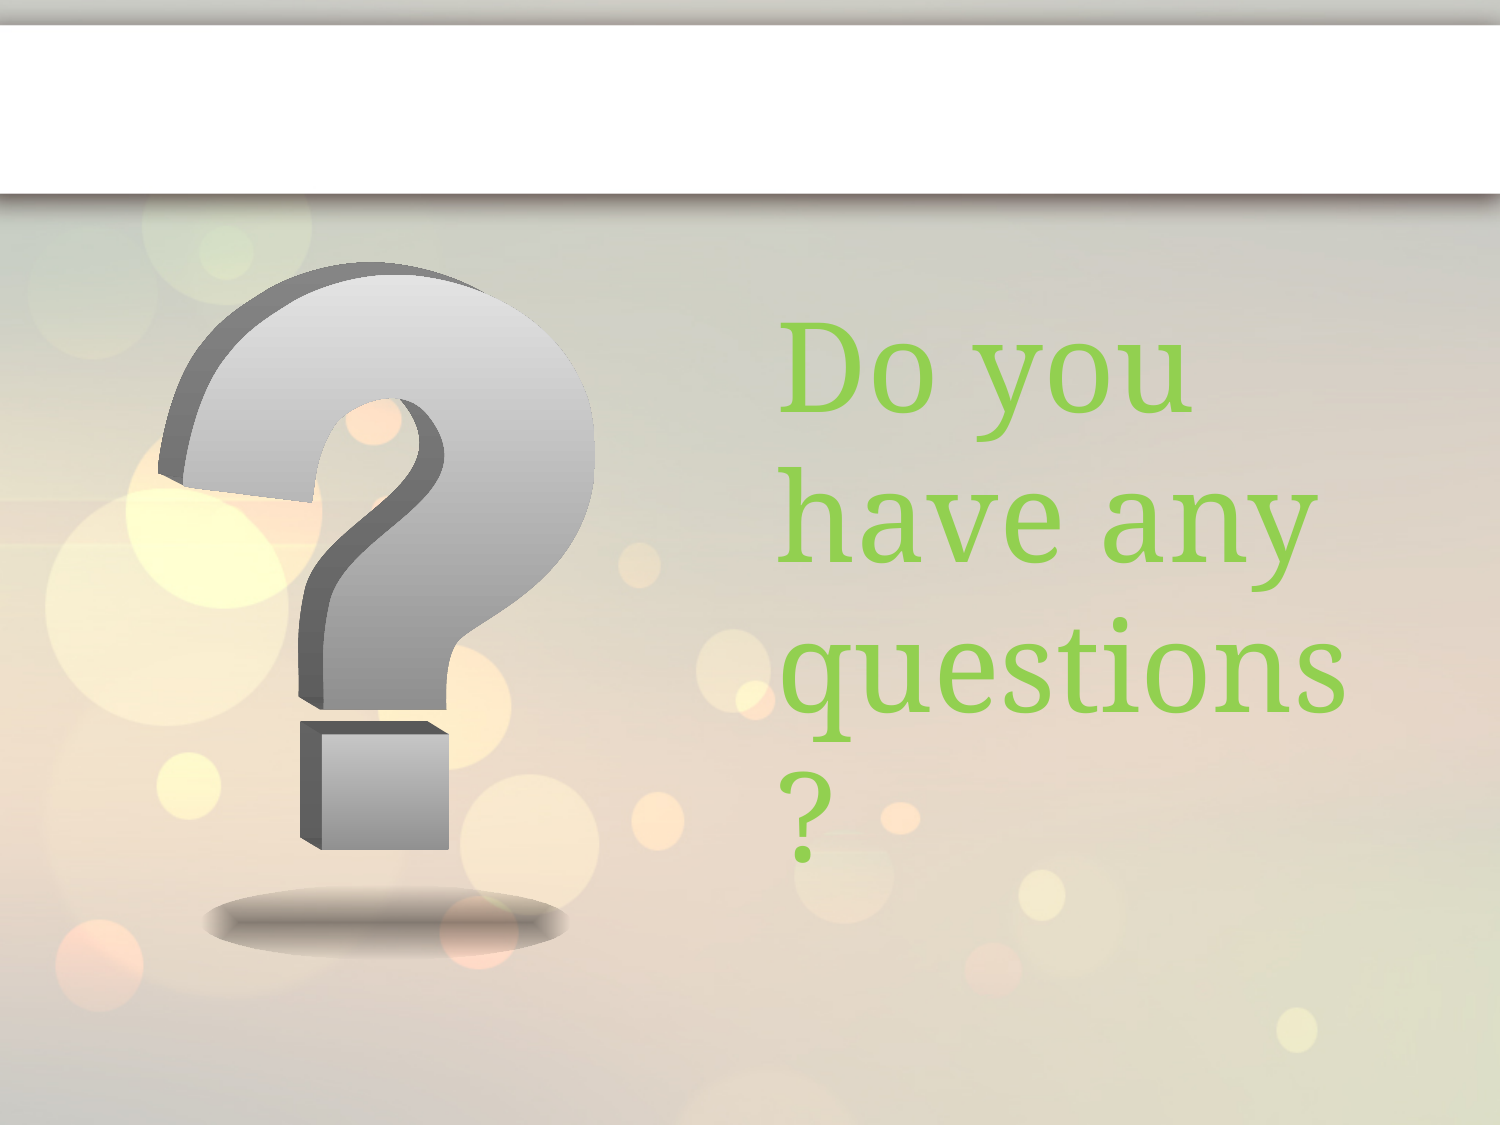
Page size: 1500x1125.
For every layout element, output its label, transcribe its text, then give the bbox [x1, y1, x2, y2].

picture [0, 0, 1500, 1125]
title Do you have any questions ? [761, 224, 1437, 950]
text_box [157, 262, 596, 851]
text_box [197, 892, 573, 962]
